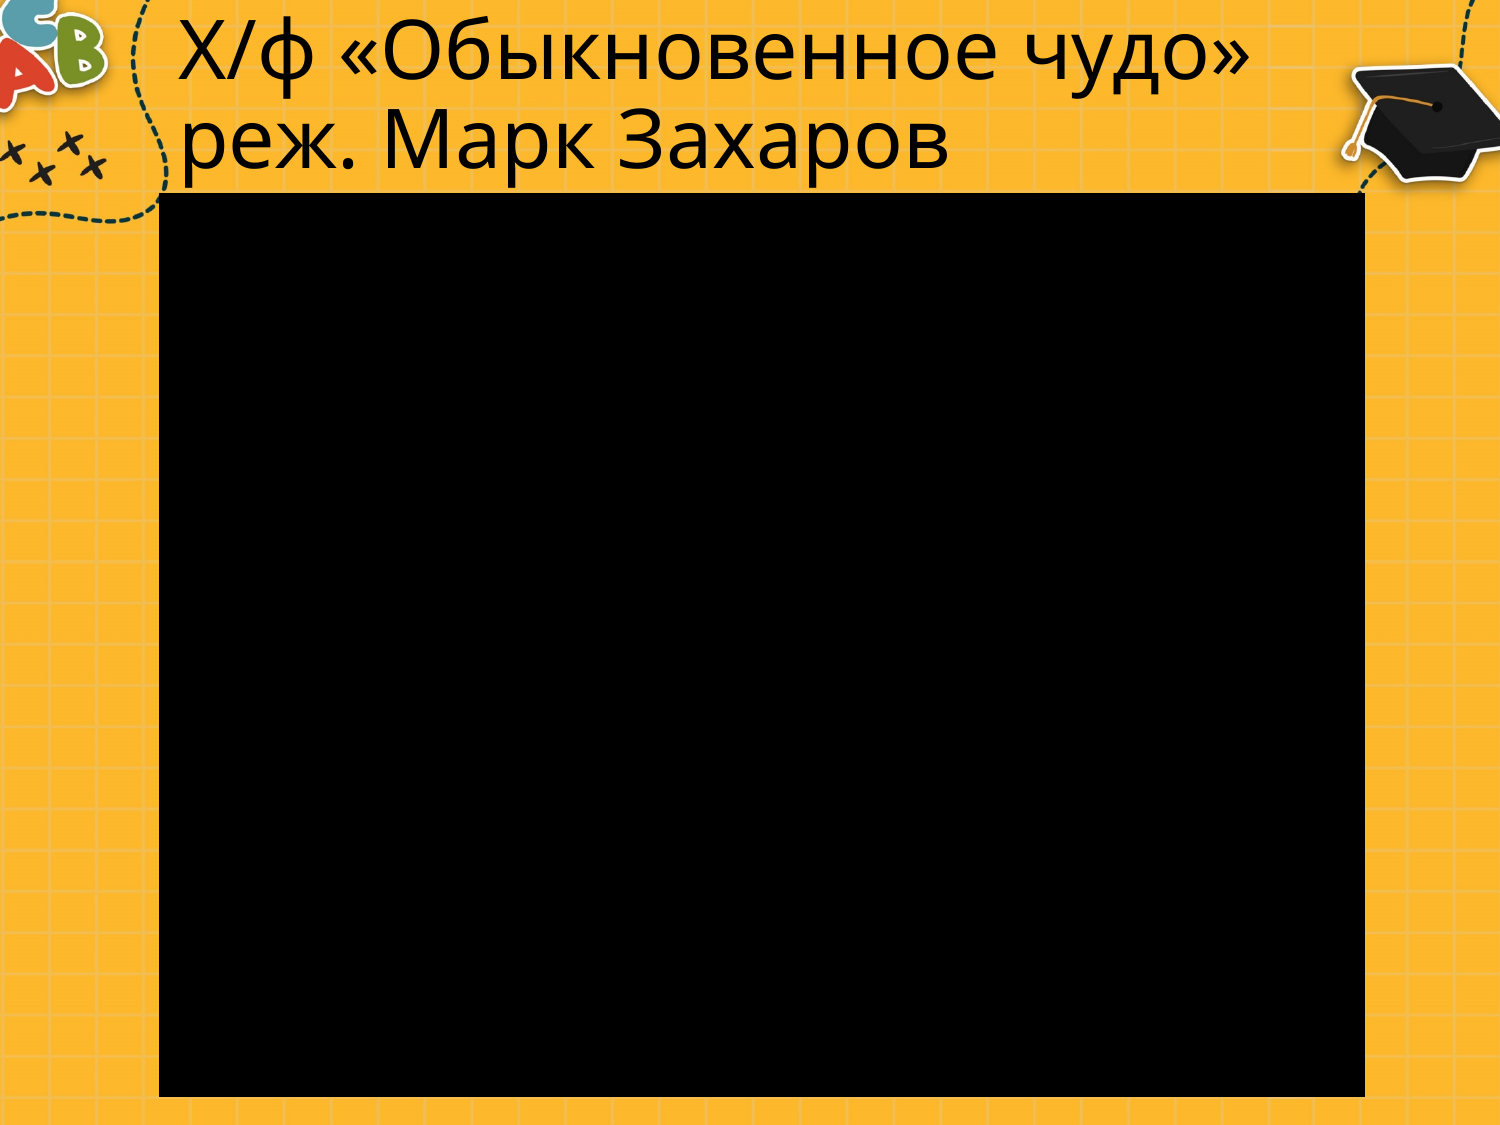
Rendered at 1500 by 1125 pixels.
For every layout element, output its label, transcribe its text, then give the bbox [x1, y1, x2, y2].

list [158, 192, 1365, 1098]
title Х/ф «Обыкновенное чудо» реж. Марк Захаров [163, 0, 1389, 195]
picture [0, 0, 1500, 1125]
